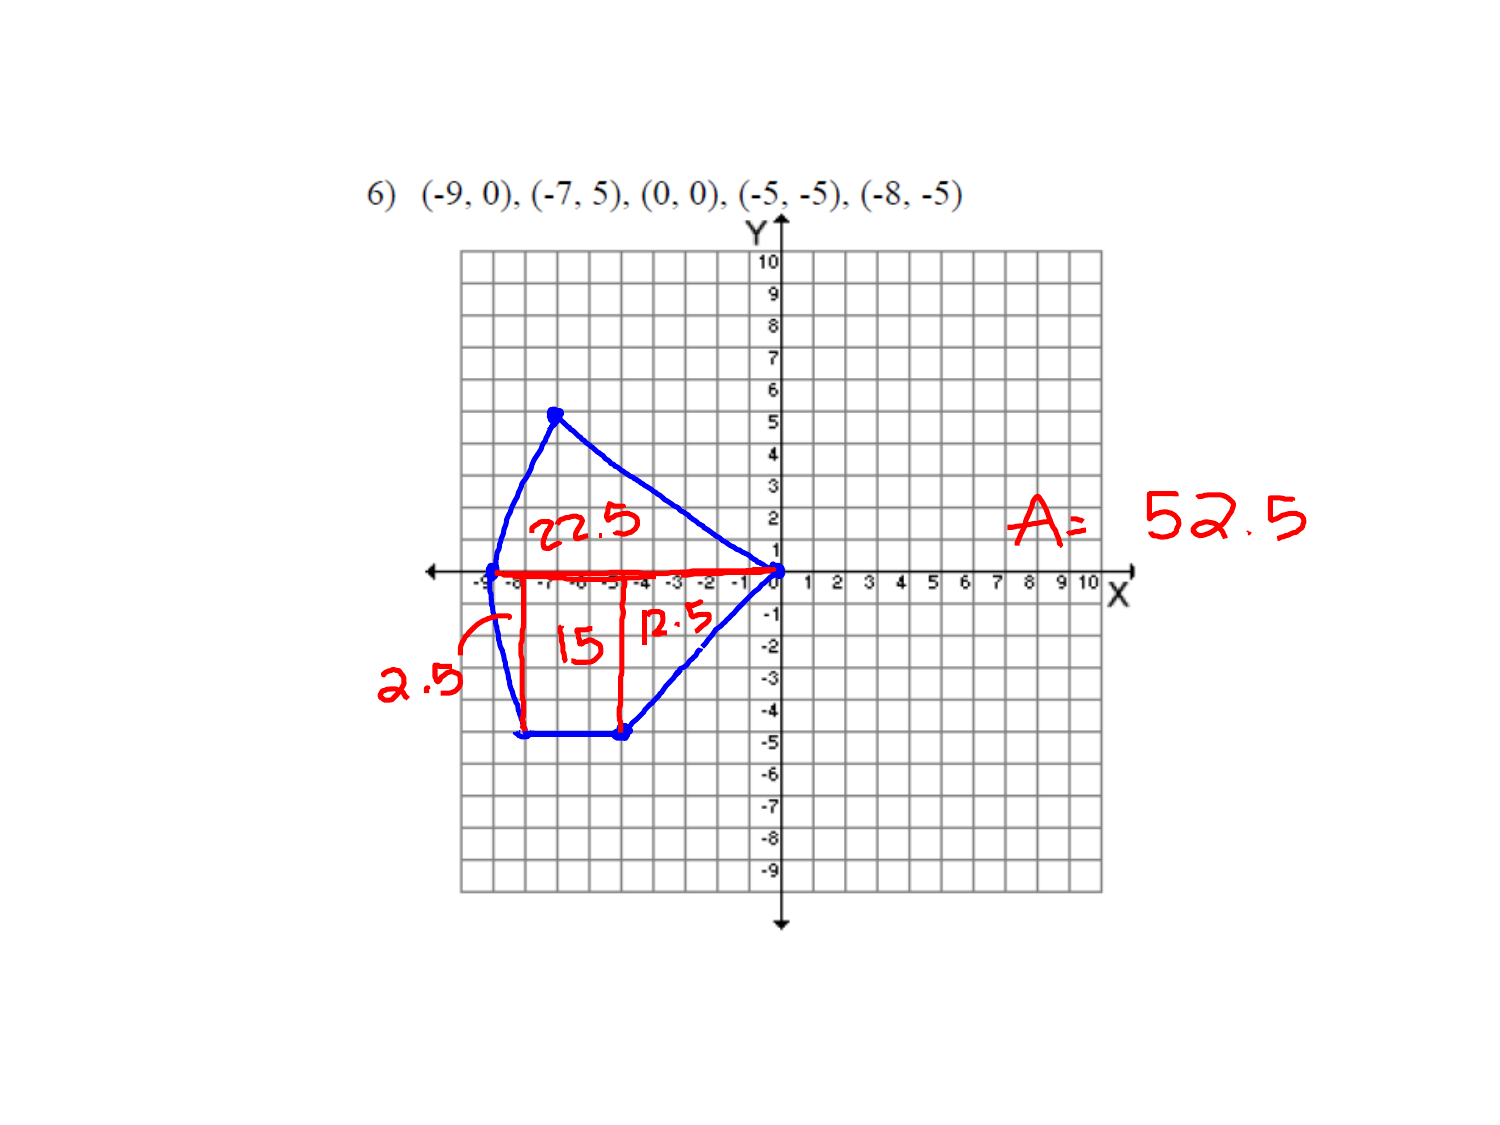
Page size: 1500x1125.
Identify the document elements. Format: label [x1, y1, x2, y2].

picture [352, 172, 1148, 953]
text_box [1007, 493, 1305, 546]
